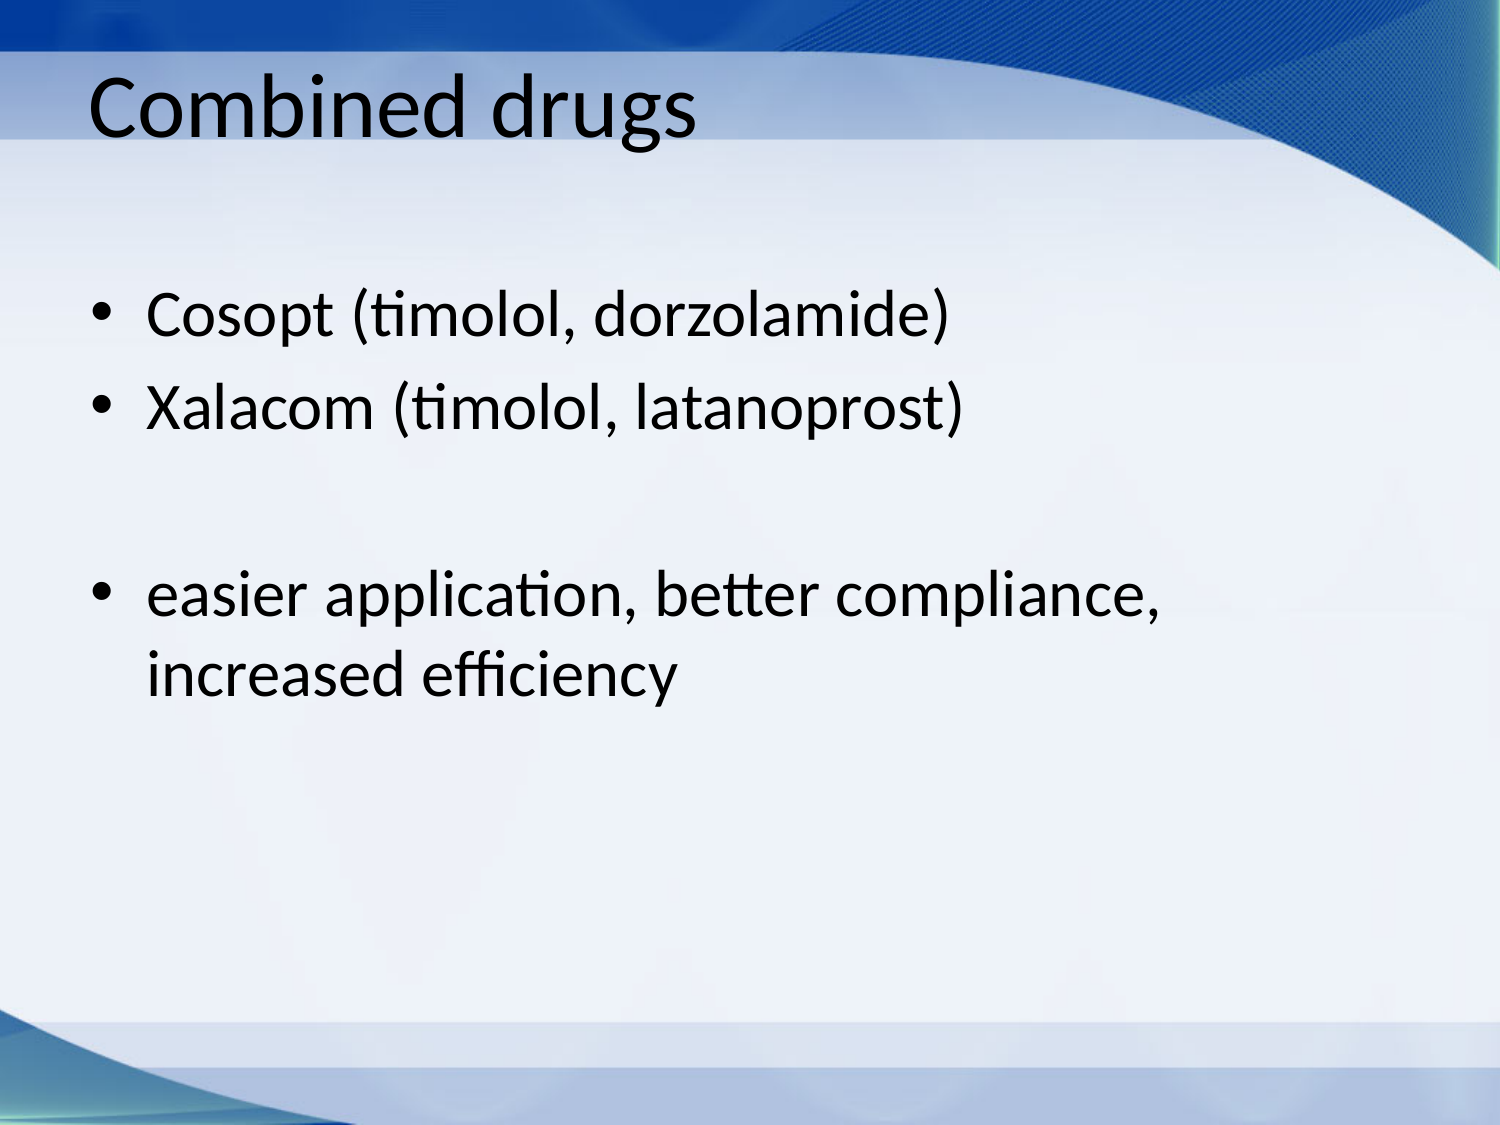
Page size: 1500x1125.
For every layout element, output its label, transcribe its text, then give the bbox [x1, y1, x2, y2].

list Cosopt (timolol, dorzolamide) Xalacom (timolol, latanoprost) easier application, better compliance, increased efficiency [75, 262, 1425, 1005]
picture [0, 0, 1500, 1125]
title Combined drugs [73, 7, 1424, 195]
